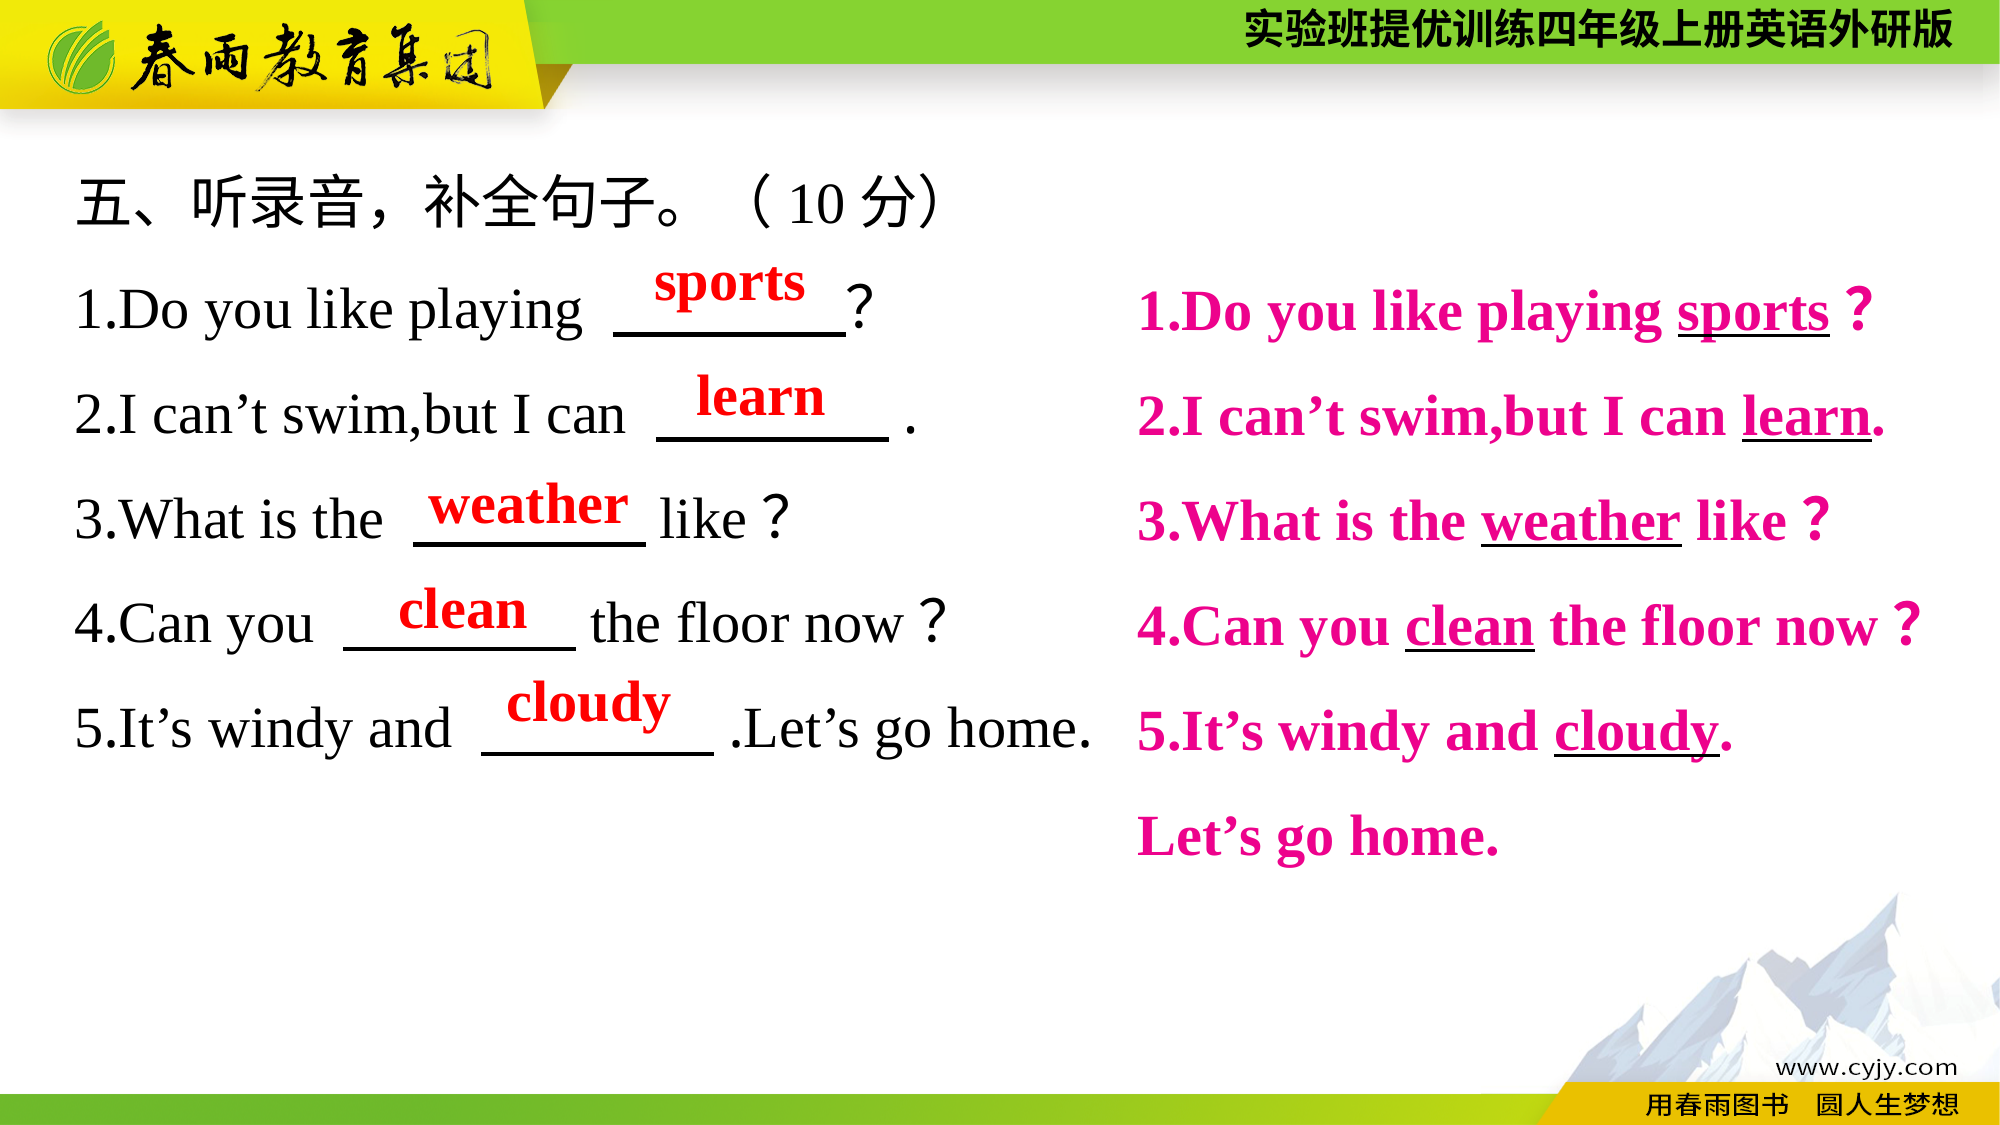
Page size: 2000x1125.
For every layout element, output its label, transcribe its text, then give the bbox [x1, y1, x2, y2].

text_box 1.Do you like playing sports？ 2.I can’t swim,but I can learn. 3.What is the weather like？ 4.Can you clean the floor now？ 5.It’s windy and cloudy. Let’s go home. [1122, 230, 1969, 875]
text_box sports [639, 234, 822, 320]
text_box learn [681, 349, 842, 435]
text_box weather [413, 457, 644, 543]
picture [0, 0, 2000, 1125]
list 五、听录音，补全句子。（10分） 1.Do you like playing ？ 2.I can’t swim,but I can . 3.What is the like？ 4.Can you the floor now？ 5.It’s windy and .Let’s go home. [59, 122, 1944, 774]
text_box clean [383, 562, 543, 648]
text_box cloudy [477, 655, 688, 741]
